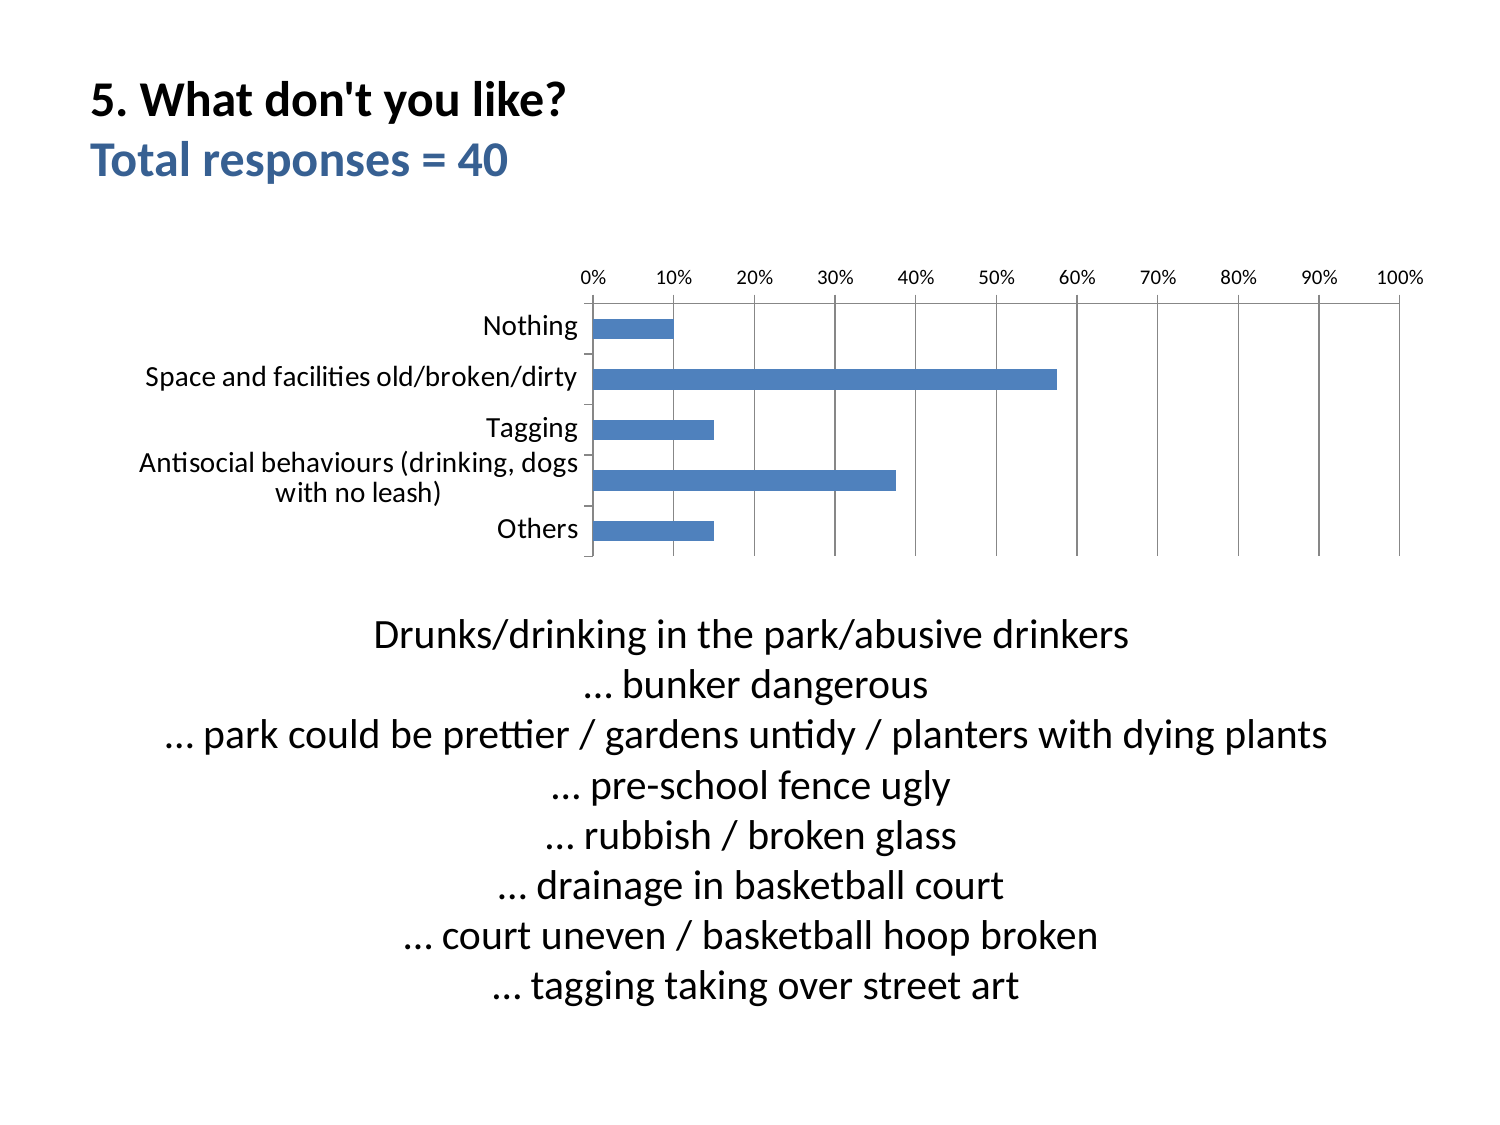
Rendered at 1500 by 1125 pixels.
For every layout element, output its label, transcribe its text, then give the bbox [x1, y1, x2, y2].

text_box Drunks/drinking in the park/abusive drinkers … bunker dangerous … park could be prettier / gardens untidy / planters with dying plants … pre-school fence ugly … rubbish / broken glass … drainage in basketball court … court uneven / basketball hoop broken … tagging taking over street art [87, 599, 1425, 1015]
chart [112, 262, 1451, 563]
title 5. What don't you like? Total responses = 40 [75, 45, 1425, 233]
